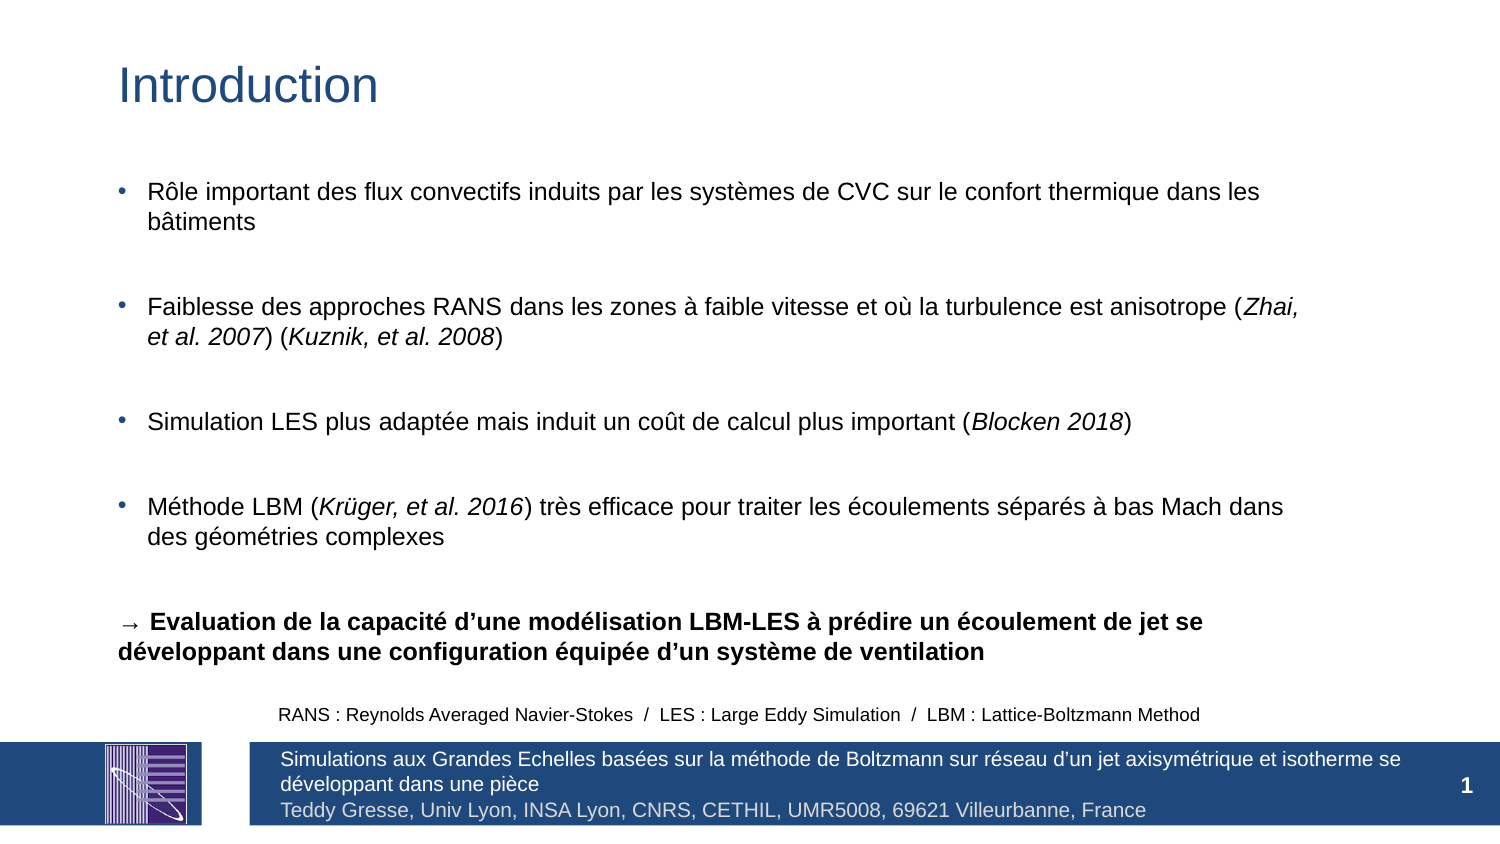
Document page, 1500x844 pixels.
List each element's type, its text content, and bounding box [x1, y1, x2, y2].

picture [105, 744, 187, 824]
text_box 1 [1445, 763, 1478, 806]
text_box RANS : Reynolds Averaged Navier-Stokes / LES : Large Eddy Simulation / LBM : Lattice-Boltzmann Method [263, 695, 1382, 733]
list Rôle important des flux convectifs induits par les systèmes de CVC sur le confort thermique dans les bâtiments Faiblesse des approches RANS dans les zones à faible vitesse et où la turbulence est anisotrope (Zhai, et al. 2007) (Kuznik, et al. 2008) Simulation LES plus adaptée mais induit un coût de calcul plus important (Blocken 2018) Méthode LBM (Krüger, et al. 2016) très efficace pour traiter les écoulements séparés à bas Mach dans des géométries complexes → Evaluation de la capacité d’une modélisation LBM-LES à prédire un écoulement de jet se développant dans une configuration équipée d’un système de ventilation [103, 138, 1337, 706]
text_box Teddy Gresse, Univ Lyon, INSA Lyon, CNRS, CETHIL, UMR5008, 69621 Villeurbanne, France [265, 789, 1471, 825]
title Introduction [103, 45, 1397, 127]
text_box Simulations aux Grandes Echelles basées sur la méthode de Boltzmann sur réseau d’un jet axisymétrique et isotherme se développant dans une pièce [265, 752, 1471, 788]
